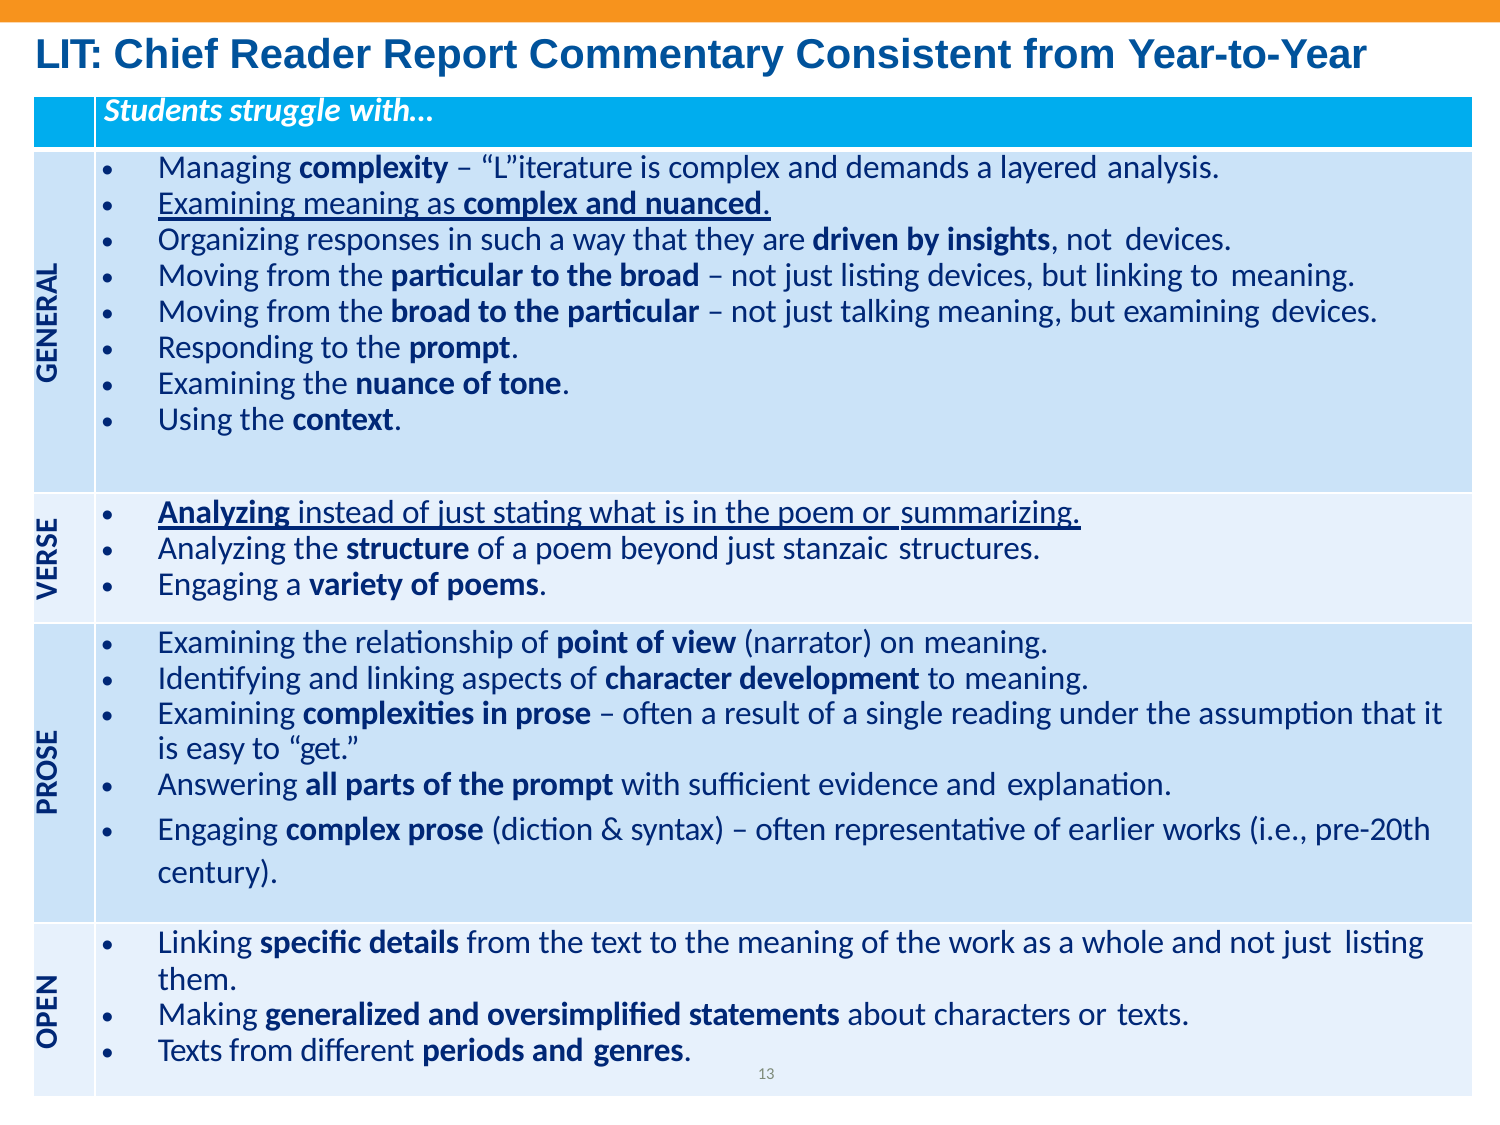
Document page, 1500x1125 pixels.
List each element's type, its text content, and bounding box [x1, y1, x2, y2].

table_cell GENERAL [34, 152, 94, 492]
table_cell Linking specific details from the text to the meaning of the work as a whole and not just listing them. Making generalized and oversimplified statements about characters or texts. Texts from different periods and genres. 13 [96, 924, 1472, 1096]
table_header [34, 97, 94, 147]
table_cell VERSE [34, 494, 94, 622]
table_cell Analyzing instead of just stating what is in the poem or summarizing. Analyzing the structure of a poem beyond just stanzaic structures. Engaging a variety of poems. [96, 494, 1472, 622]
title LIT: Chief Reader Report Commentary Consistent from Year-to-Year [33, 26, 1375, 95]
table_cell OPEN [34, 924, 94, 1096]
table_header Students struggle with… [96, 97, 1472, 147]
table_cell Managing complexity – “L”iterature is complex and demands a layered analysis. Examining meaning as complex and nuanced. Organizing responses in such a way that they are driven by insights, not devices. Moving from the particular to the broad – not just listing devices, but linking to meaning. Moving from the broad to the particular – not just talking meaning, but examining devices. Responding to the prompt. Examining the nuance of tone. Using the context. [96, 152, 1472, 492]
table_cell PROSE [34, 624, 94, 922]
table_cell Examining the relationship of point of view (narrator) on meaning. Identifying and linking aspects of character development to meaning. Examining complexities in prose – often a result of a single reading under the assumption that it is easy to “get.” Answering all parts of the prompt with sufficient evidence and explanation. Engaging complex prose (diction & syntax) – often representative of earlier works (i.e., pre-20th century). [96, 624, 1472, 922]
